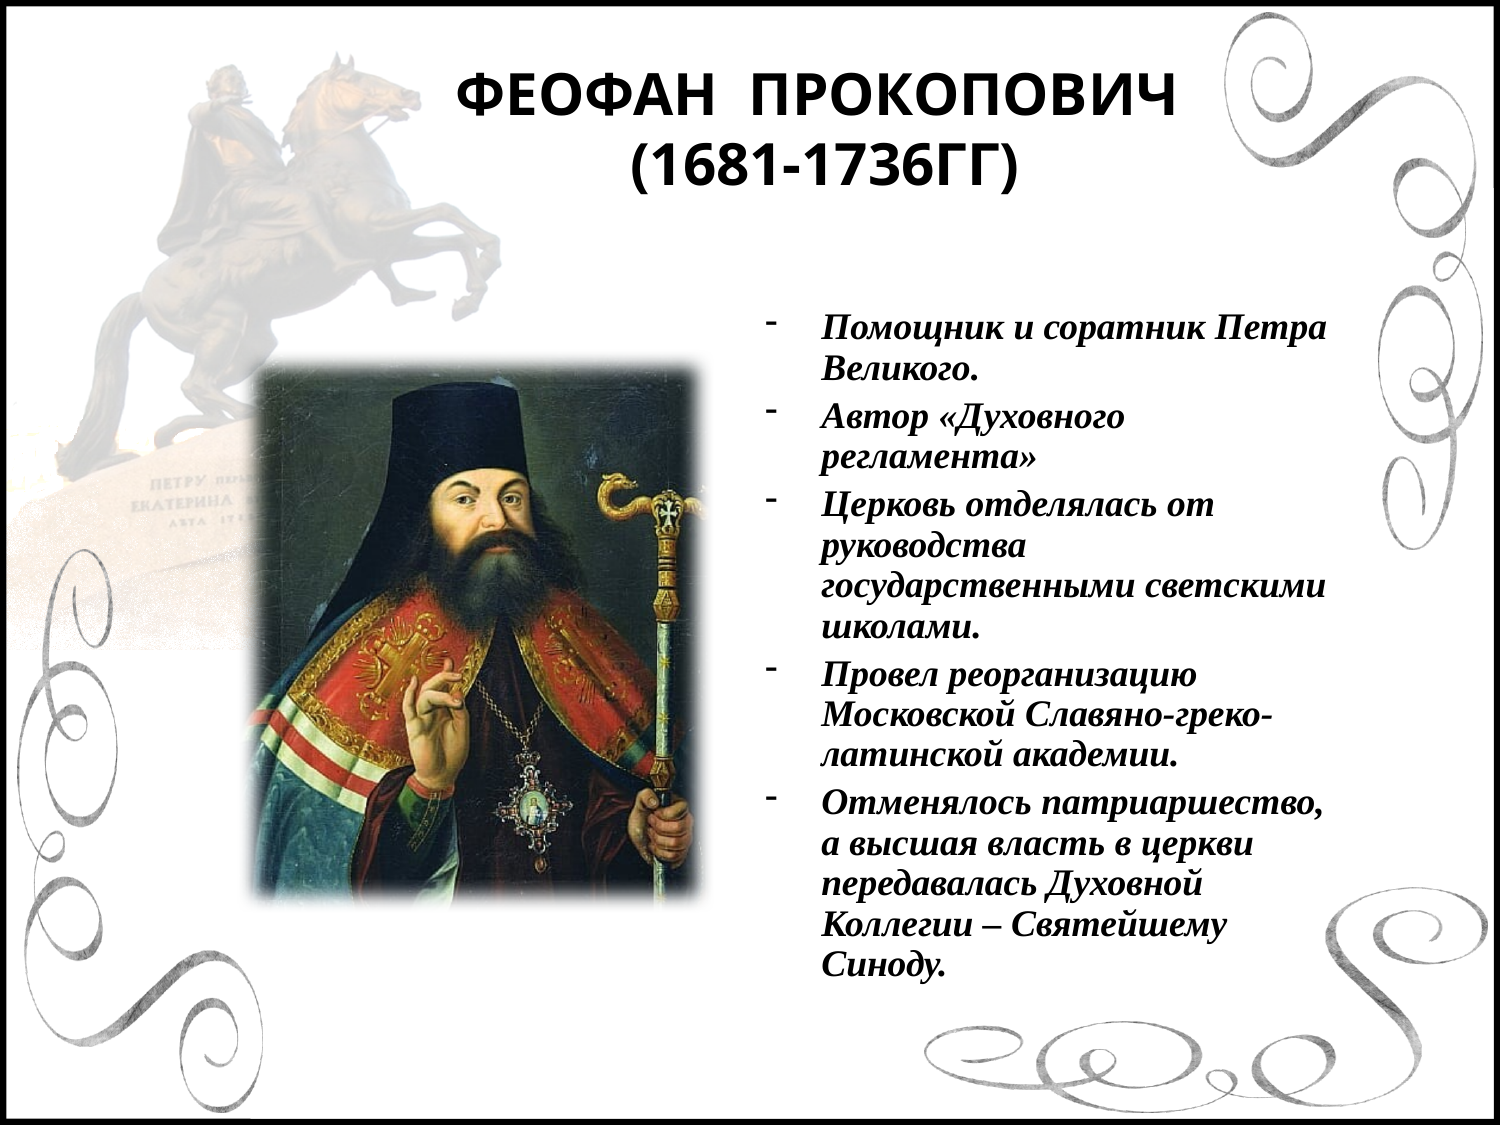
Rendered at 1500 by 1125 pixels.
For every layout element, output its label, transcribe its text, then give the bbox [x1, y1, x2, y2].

picture [0, 0, 714, 1113]
list Помощник и соратник Петра Великого. Автор «Духовного регламента» Церковь отделялась от руководства государственными светскими школами. Провел реорганизацию Московской Славяно-греко-латинской академии. Отменялось патриаршество, а высшая власть в церкви передавалась Духовной Коллегии – Святейшему Синоду. [749, 301, 1351, 1038]
picture [924, 887, 1488, 1113]
title Феофан Прокопович (1681-1736гг) [540, 24, 1219, 301]
picture [1224, 12, 1483, 551]
